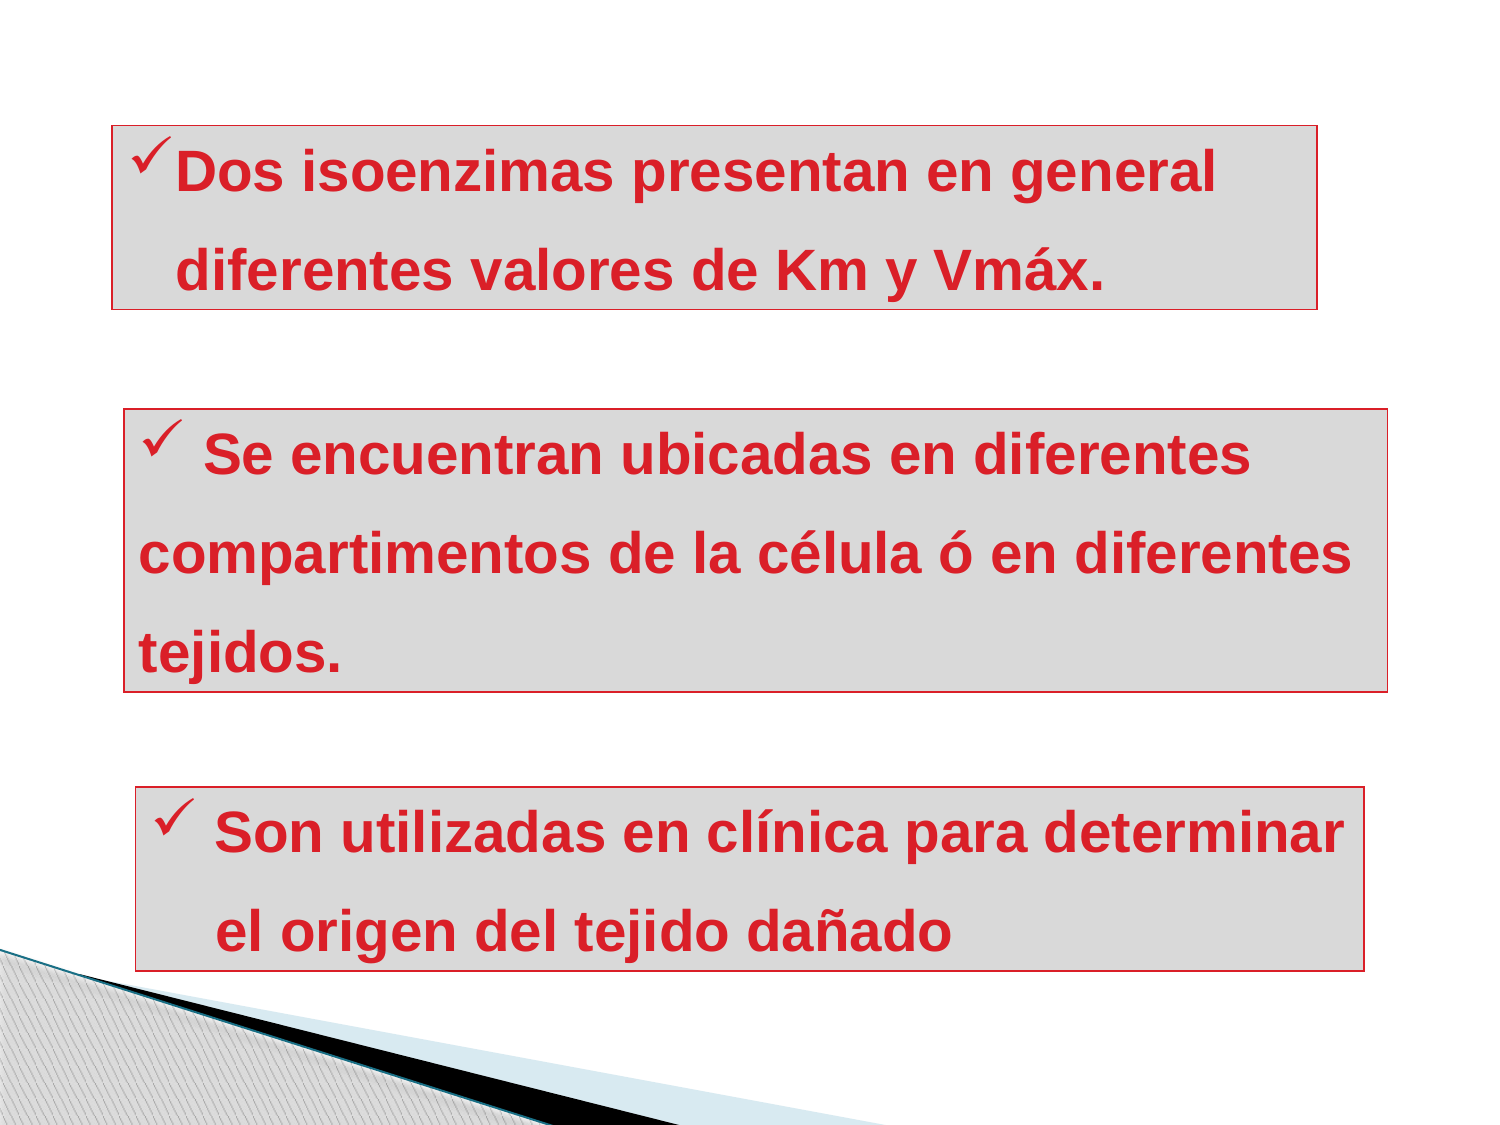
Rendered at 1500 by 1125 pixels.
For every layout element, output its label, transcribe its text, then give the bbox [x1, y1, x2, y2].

text_box Dos isoenzimas presentan en general diferentes valores de Km y Vmáx. [112, 125, 1317, 310]
text_box Son utilizadas en clínica para determinar el origen del tejido dañado [135, 786, 1364, 971]
text_box Se encuentran ubicadas en diferentes compartimentos de la célula ó en diferentes tejidos. [123, 408, 1388, 692]
